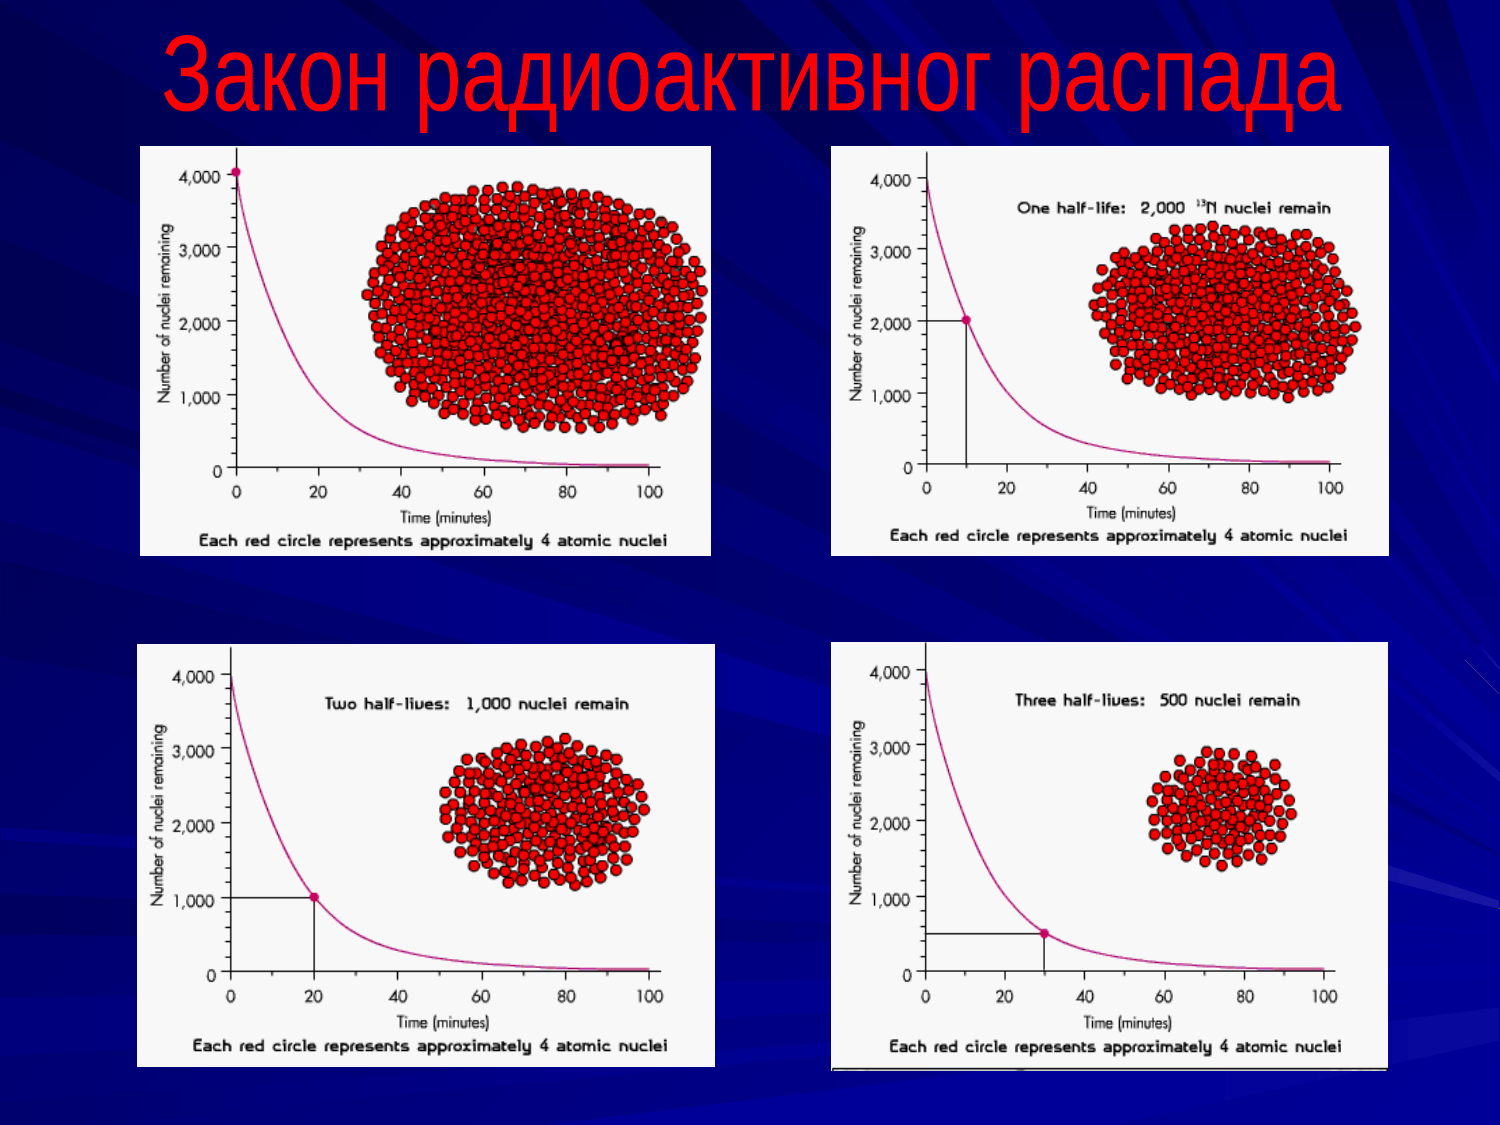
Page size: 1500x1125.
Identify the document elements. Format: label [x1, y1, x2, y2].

list [831, 146, 1389, 556]
list [137, 644, 715, 1067]
list [140, 146, 712, 556]
list [831, 642, 1388, 1071]
